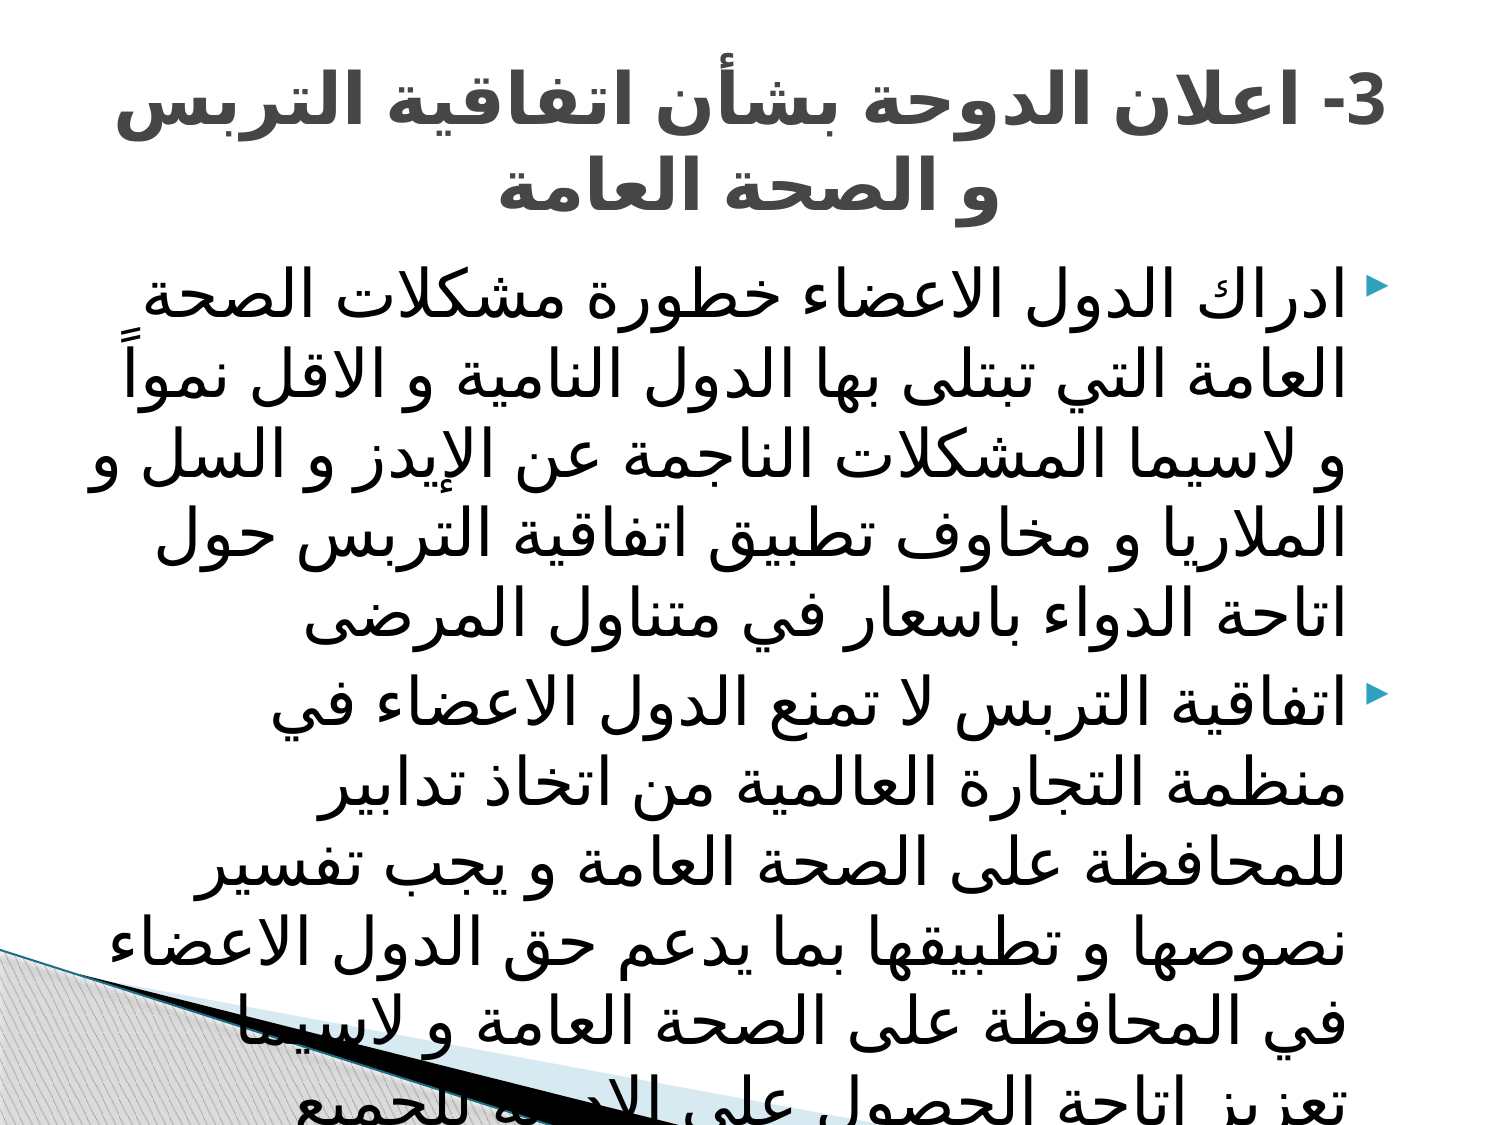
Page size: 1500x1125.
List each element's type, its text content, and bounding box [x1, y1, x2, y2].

title 3- اعلان الدوحة بشأن اتفاقية التربس و الصحة العامة [75, 45, 1425, 233]
list ادراك الدول الاعضاء خطورة مشكلات الصحة العامة التي تبتلى بها الدول النامية و الاقل نمواً و لاسيما المشكلات الناجمة عن الإيدز و السل و الملاريا و مخاوف تطبيق اتفاقية التربس حول اتاحة الدواء باسعار في متناول المرضى اتفاقية التربس لا تمنع الدول الاعضاء في منظمة التجارة العالمية من اتخاذ تدابير للمحافظة على الصحة العامة و يجب تفسير نصوصها و تطبيقها بما يدعم حق الدول الاعضاء في المحافظة على الصحة العامة و لاسيما تعزيز اتاحة الحصول على الادوية للجميع [75, 243, 1425, 986]
